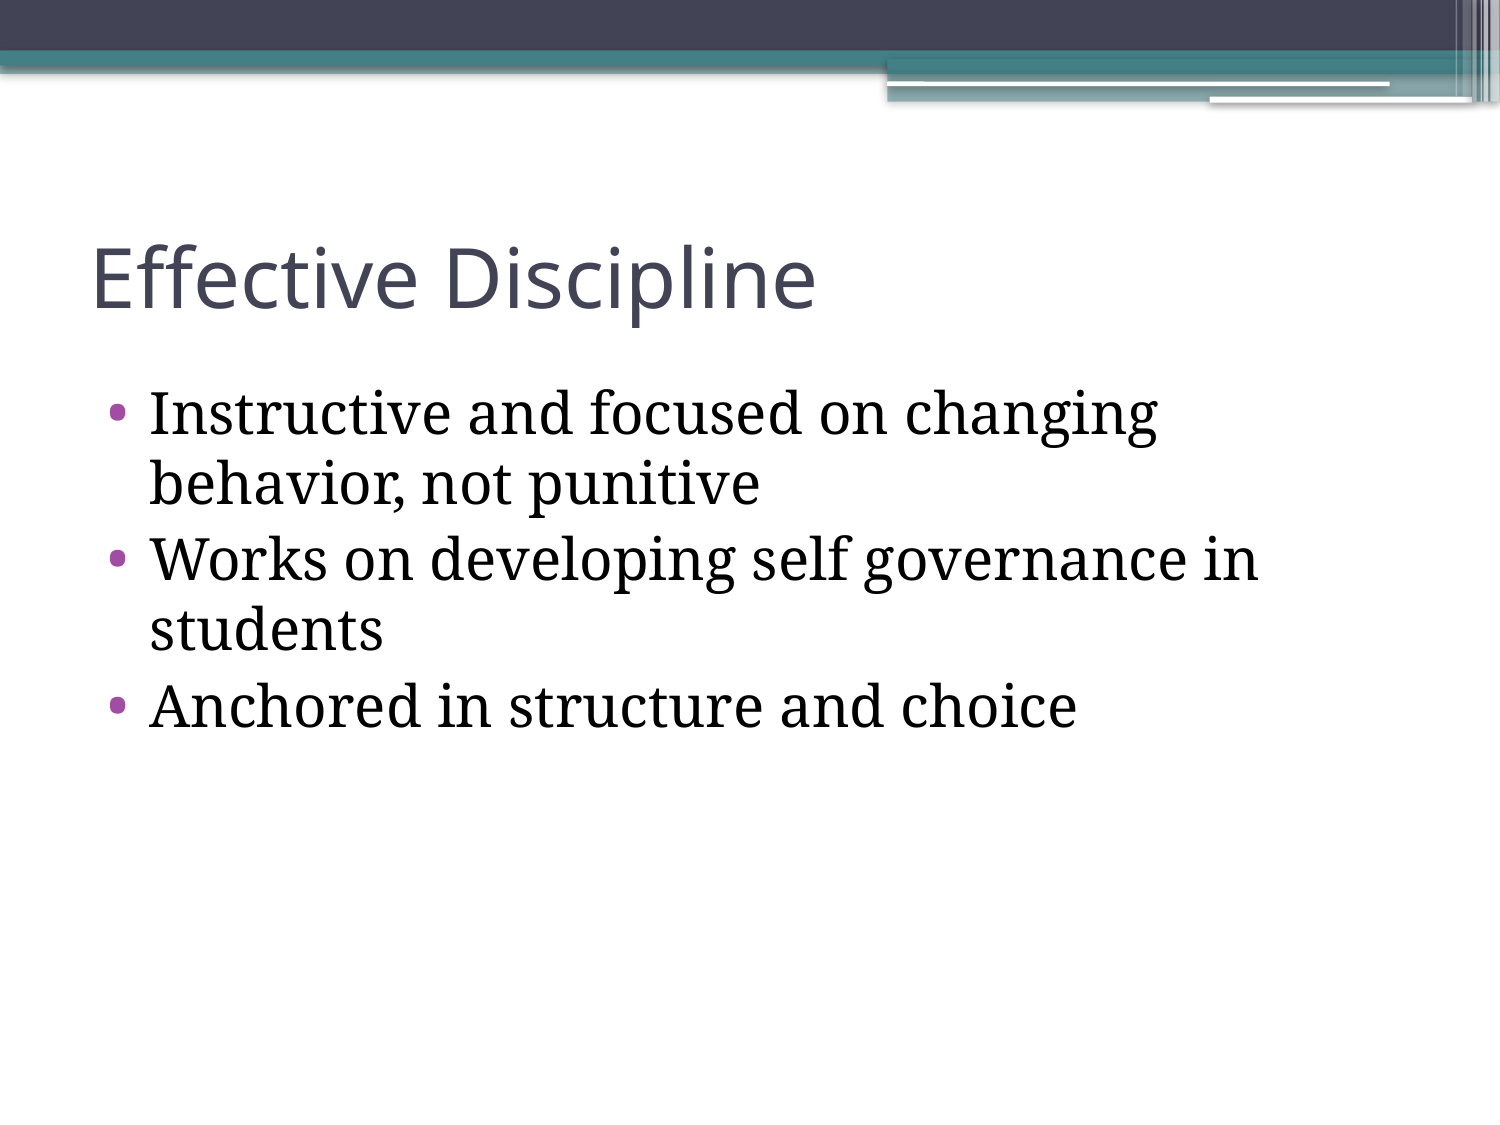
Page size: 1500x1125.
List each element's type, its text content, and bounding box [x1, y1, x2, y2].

title Effective Discipline [75, 187, 1425, 363]
list Instructive and focused on changing behavior, not punitive Works on developing self governance in students Anchored in structure and choice [75, 368, 1425, 1079]
